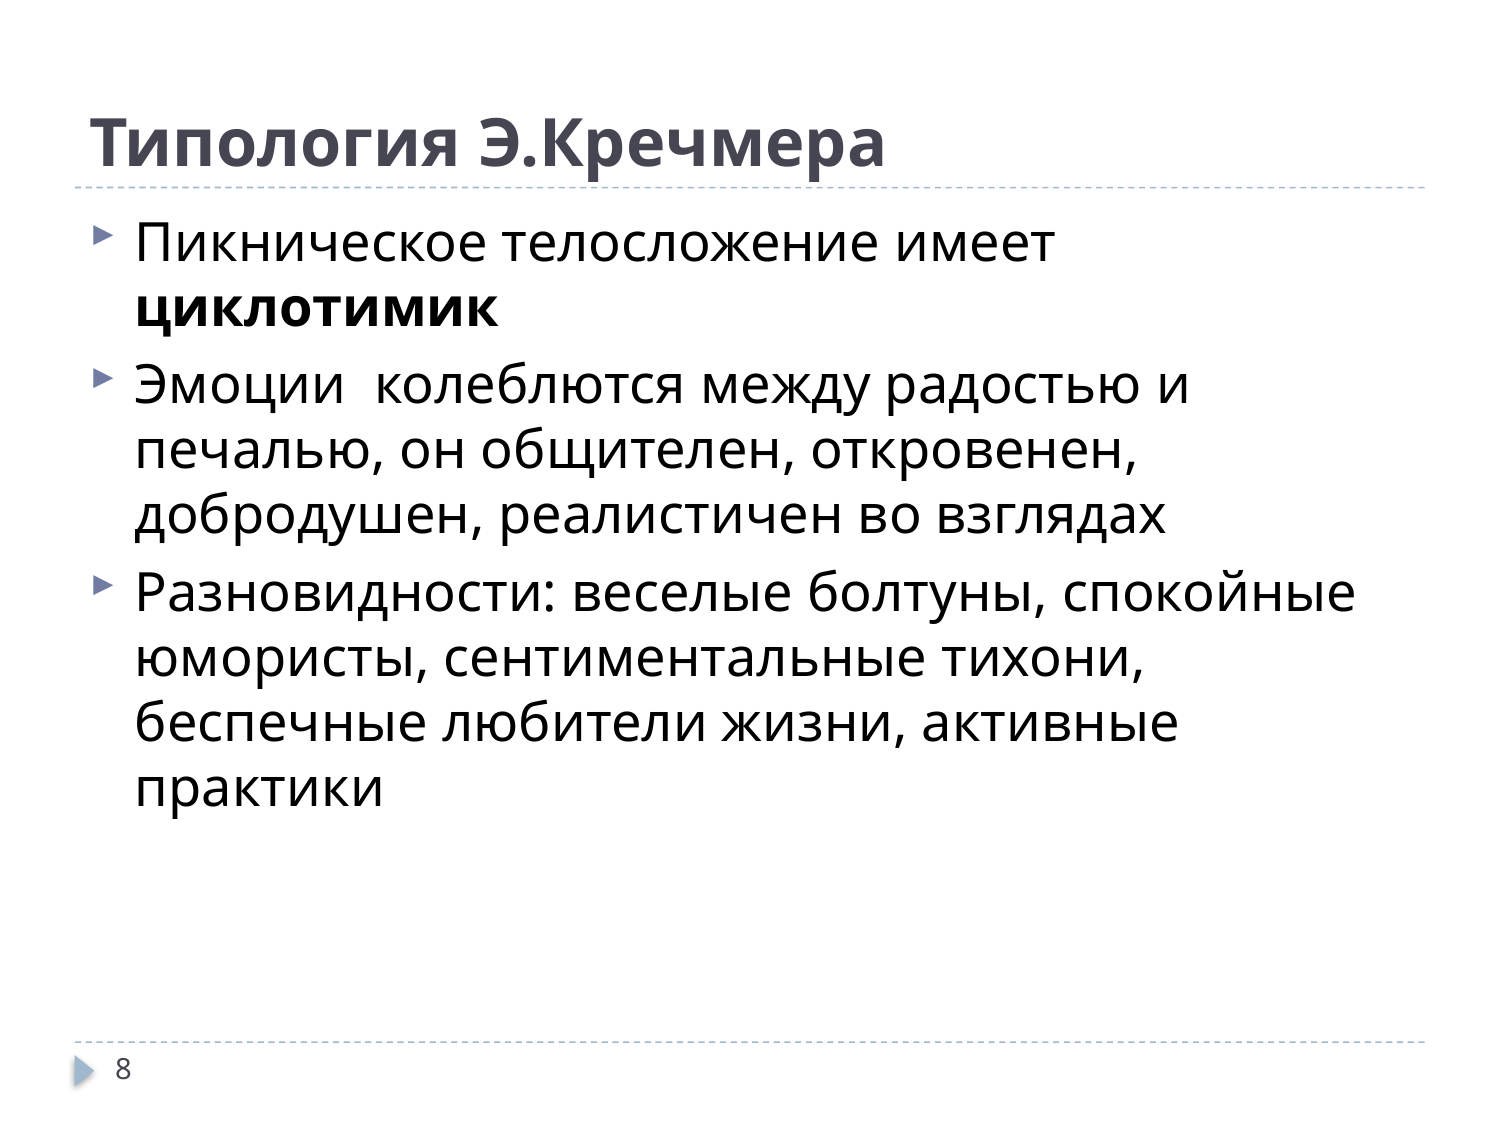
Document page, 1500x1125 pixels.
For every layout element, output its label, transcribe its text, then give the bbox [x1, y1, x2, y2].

list Пикническое телосложение имеет циклотимик Эмоции колеблются между радостью и печалью, он общителен, откровенен, добродушен, реалистичен во взглядах Разновидности: веселые болтуны, спокойные юмористы, сентиментальные тихони, беспечные любители жизни, активные практики [75, 200, 1425, 1010]
title Типология Э.Кречмера [75, 24, 1425, 188]
slide_number 8 [100, 1042, 426, 1103]
